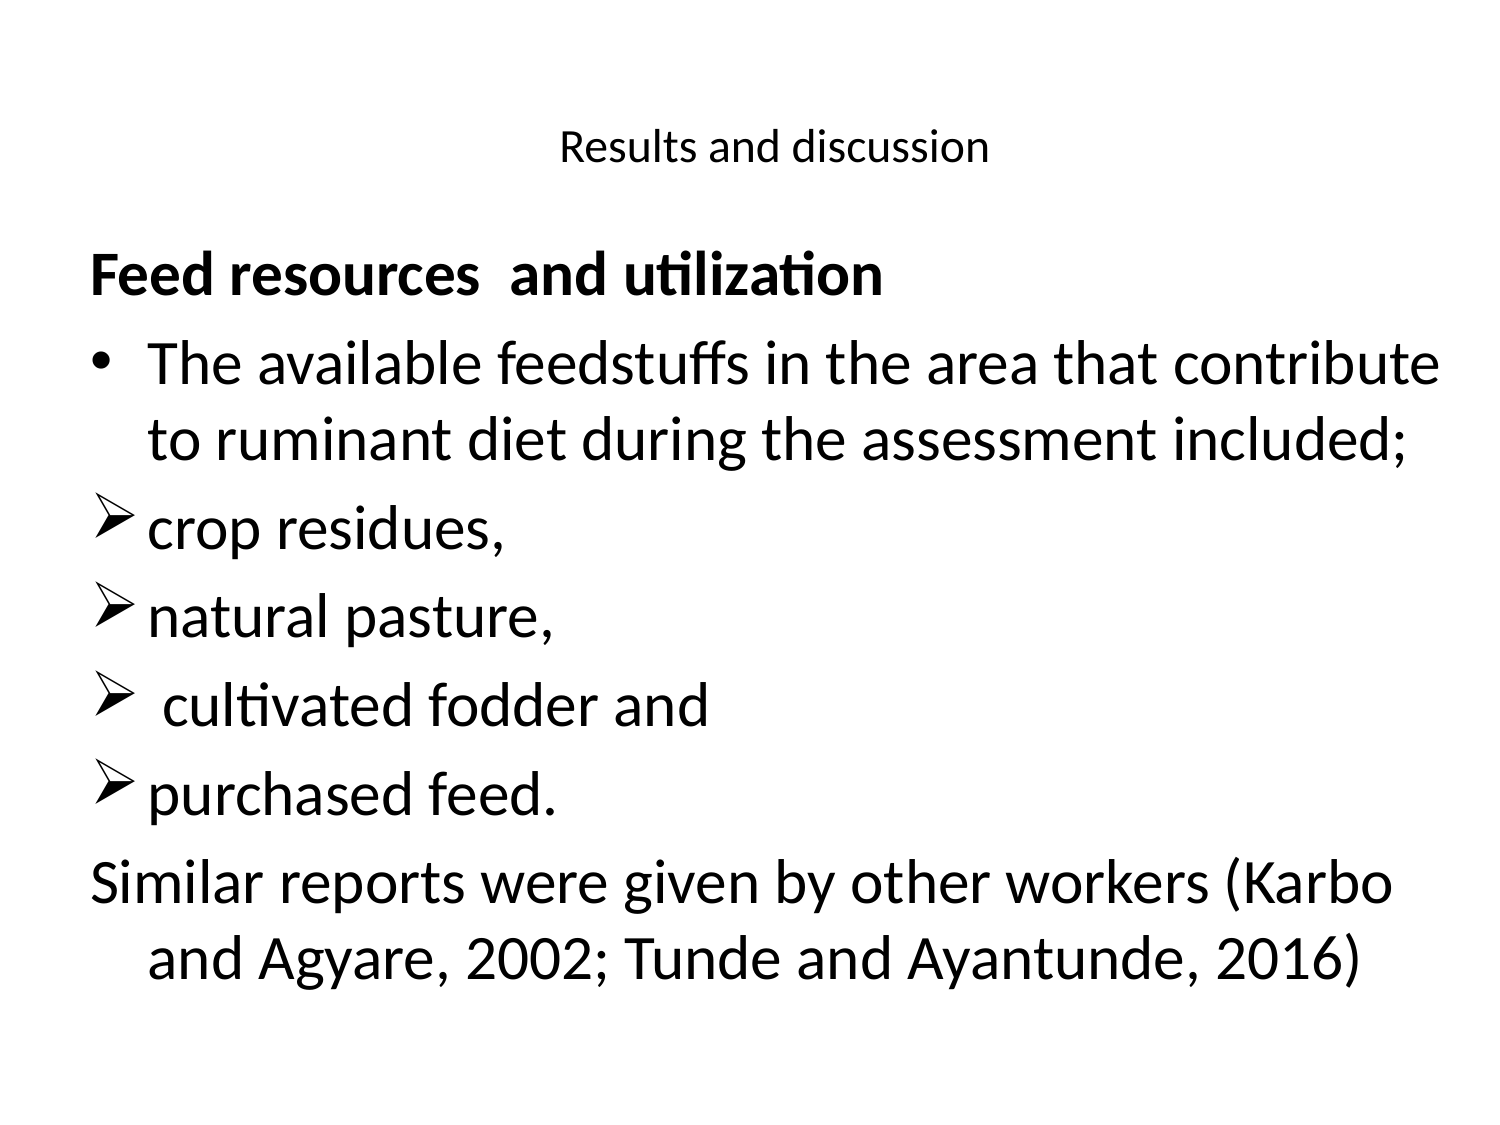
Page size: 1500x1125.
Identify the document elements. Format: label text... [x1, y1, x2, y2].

list Feed resources and utilization The available feedstuffs in the area that contribute to ruminant diet during the assessment included; crop residues, natural pasture, cultivated fodder and purchased feed. Similar reports were given by other workers (Karbo and Agyare, 2002; Tunde and Ayantunde, 2016) [75, 224, 1463, 1038]
title Results and discussion [99, 50, 1450, 224]
